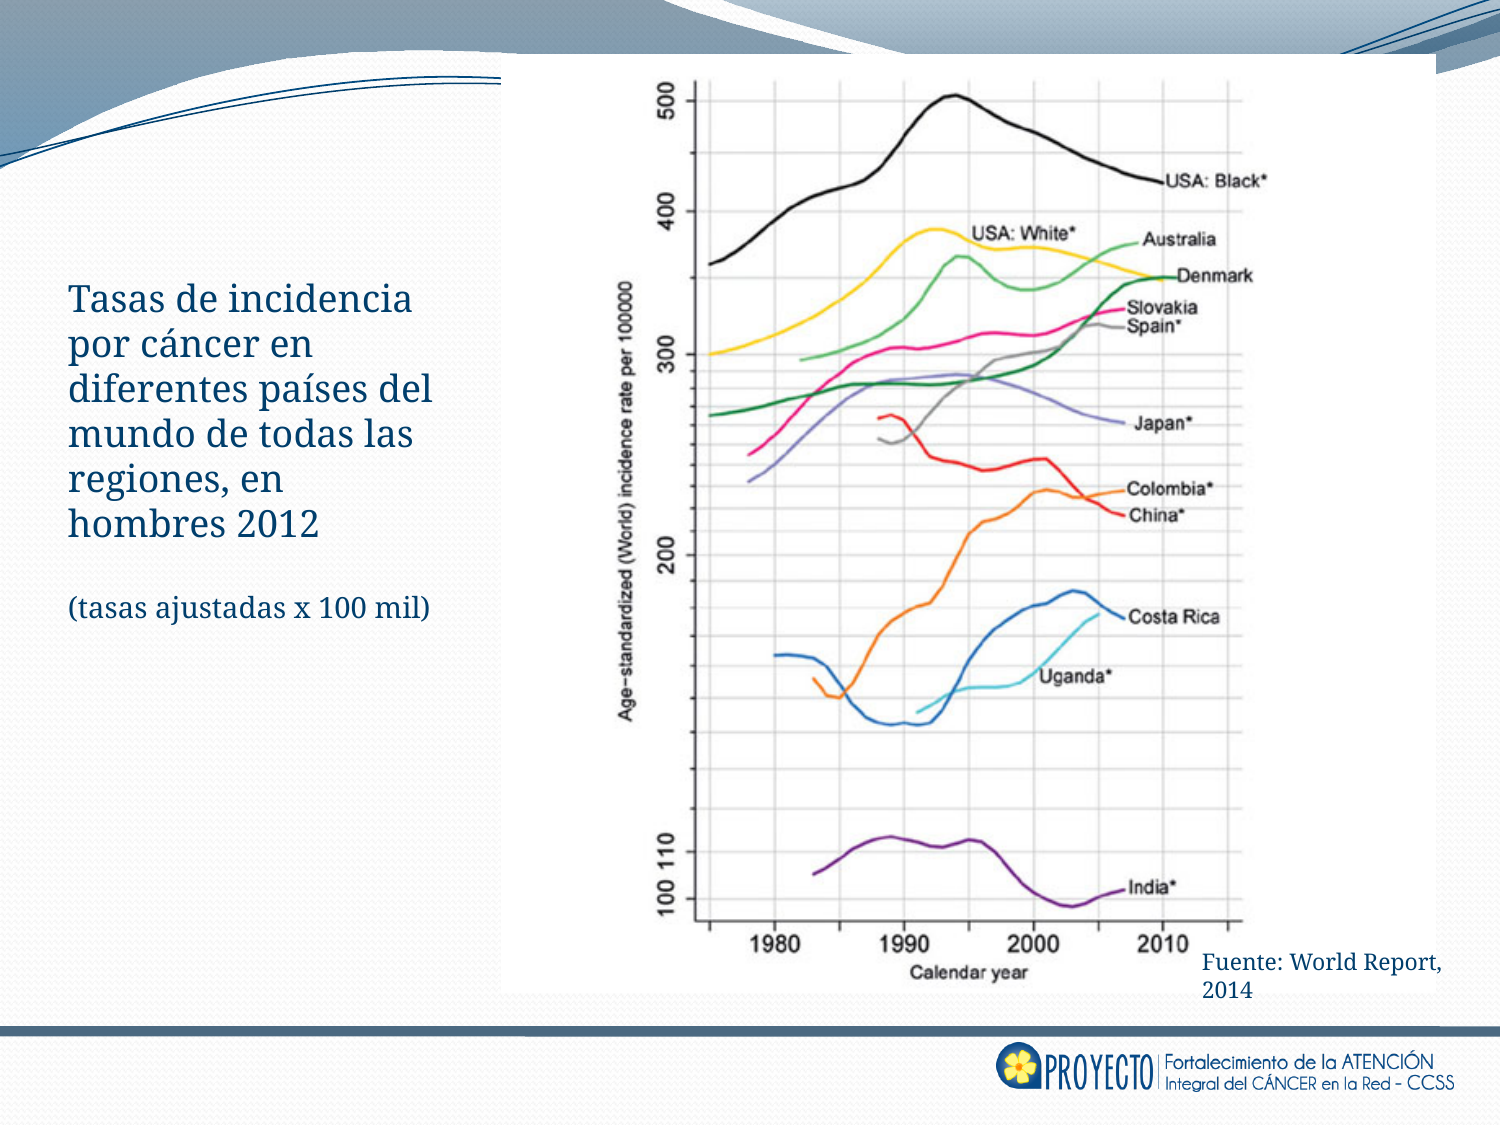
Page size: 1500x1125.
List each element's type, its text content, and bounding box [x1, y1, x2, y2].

picture [501, 54, 1436, 993]
picture [996, 1042, 1454, 1092]
text_box Fuente: World Report, 2014 [1187, 940, 1471, 1011]
text_box Tasas de incidencia por cáncer en diferentes países del mundo de todas las regiones, en hombres 2012 (tasas ajustadas x 100 mil) [53, 267, 467, 632]
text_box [1187, 940, 1442, 1004]
